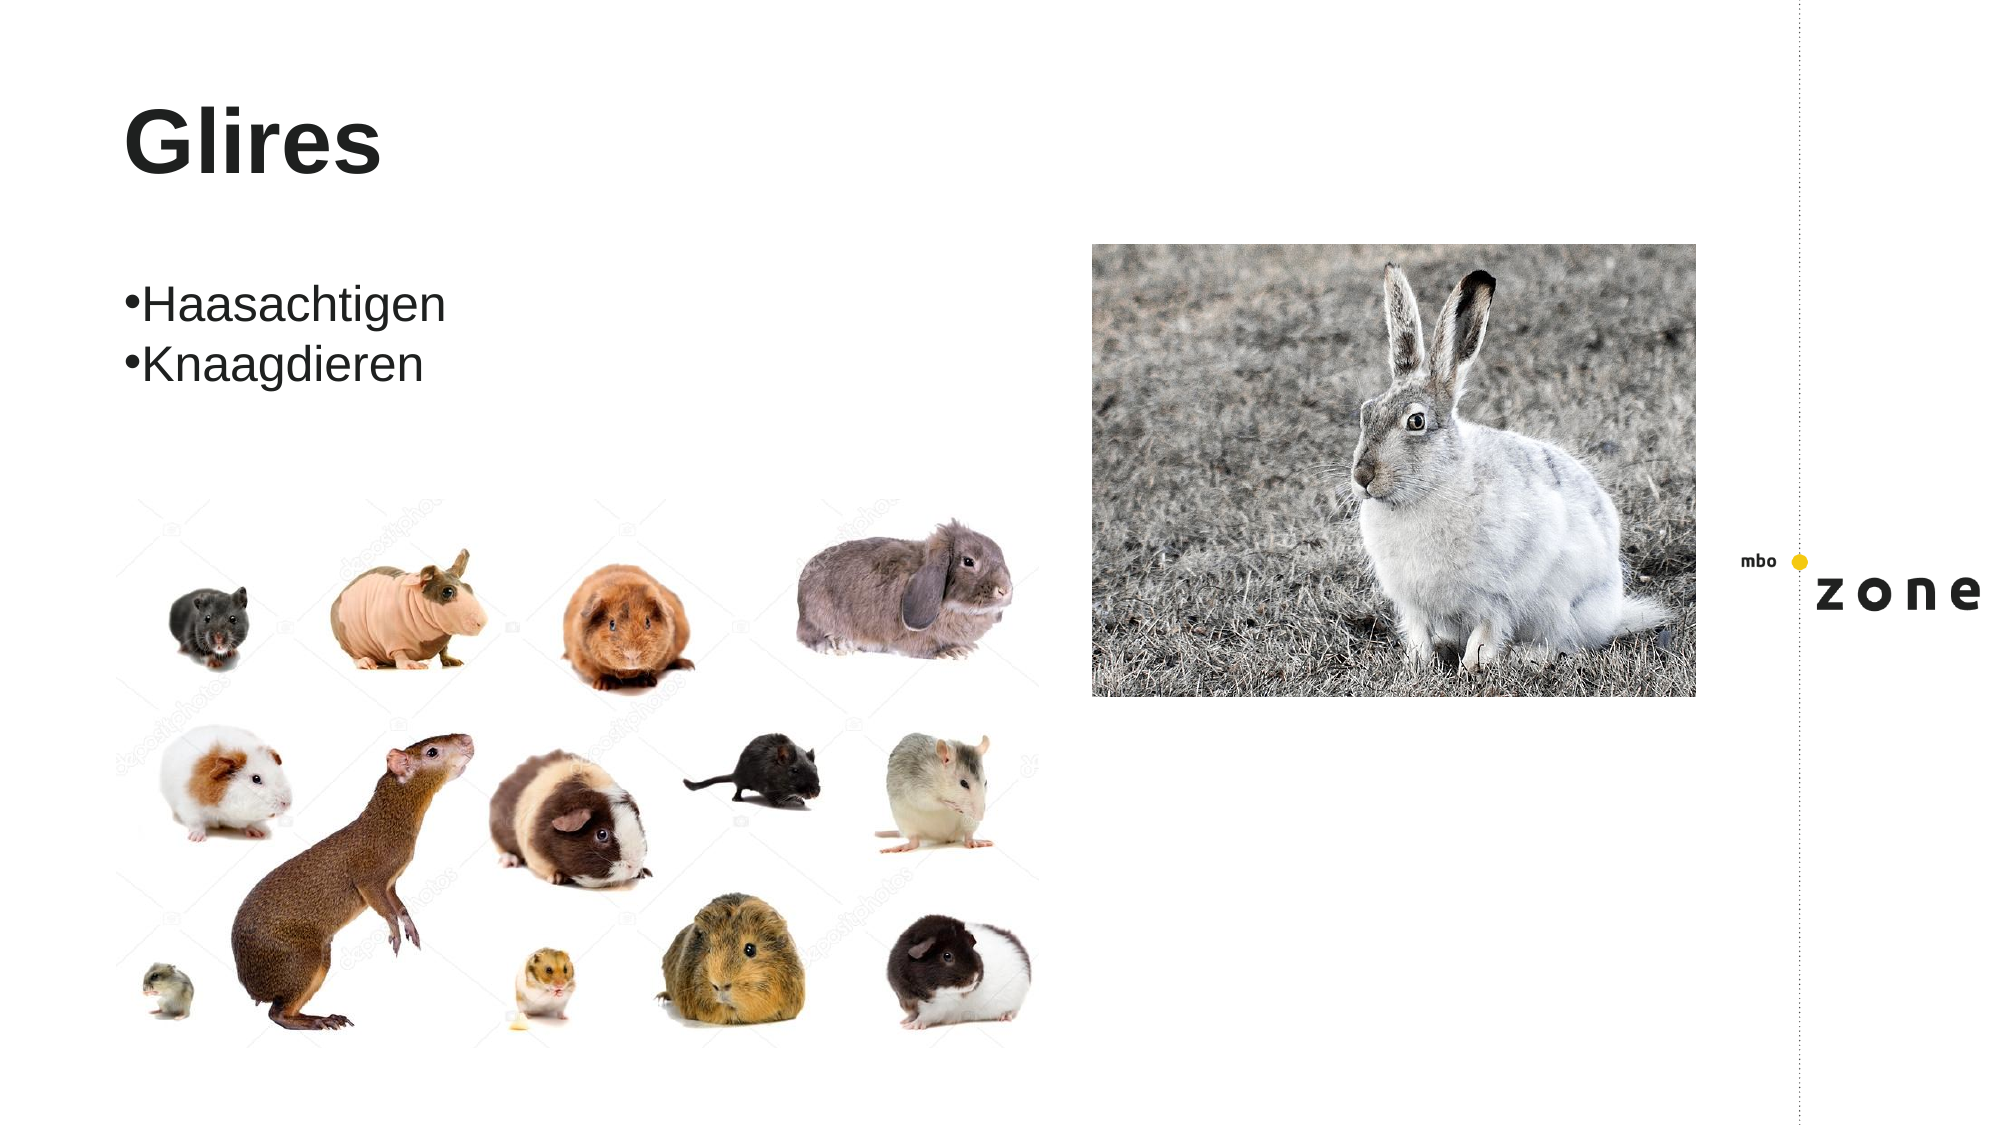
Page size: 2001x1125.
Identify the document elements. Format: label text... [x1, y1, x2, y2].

picture [1092, 0, 2001, 1125]
title Glires [124, 94, 1607, 271]
picture [116, 499, 1039, 1048]
list Haasachtigen Knaagdieren [124, 271, 1394, 986]
